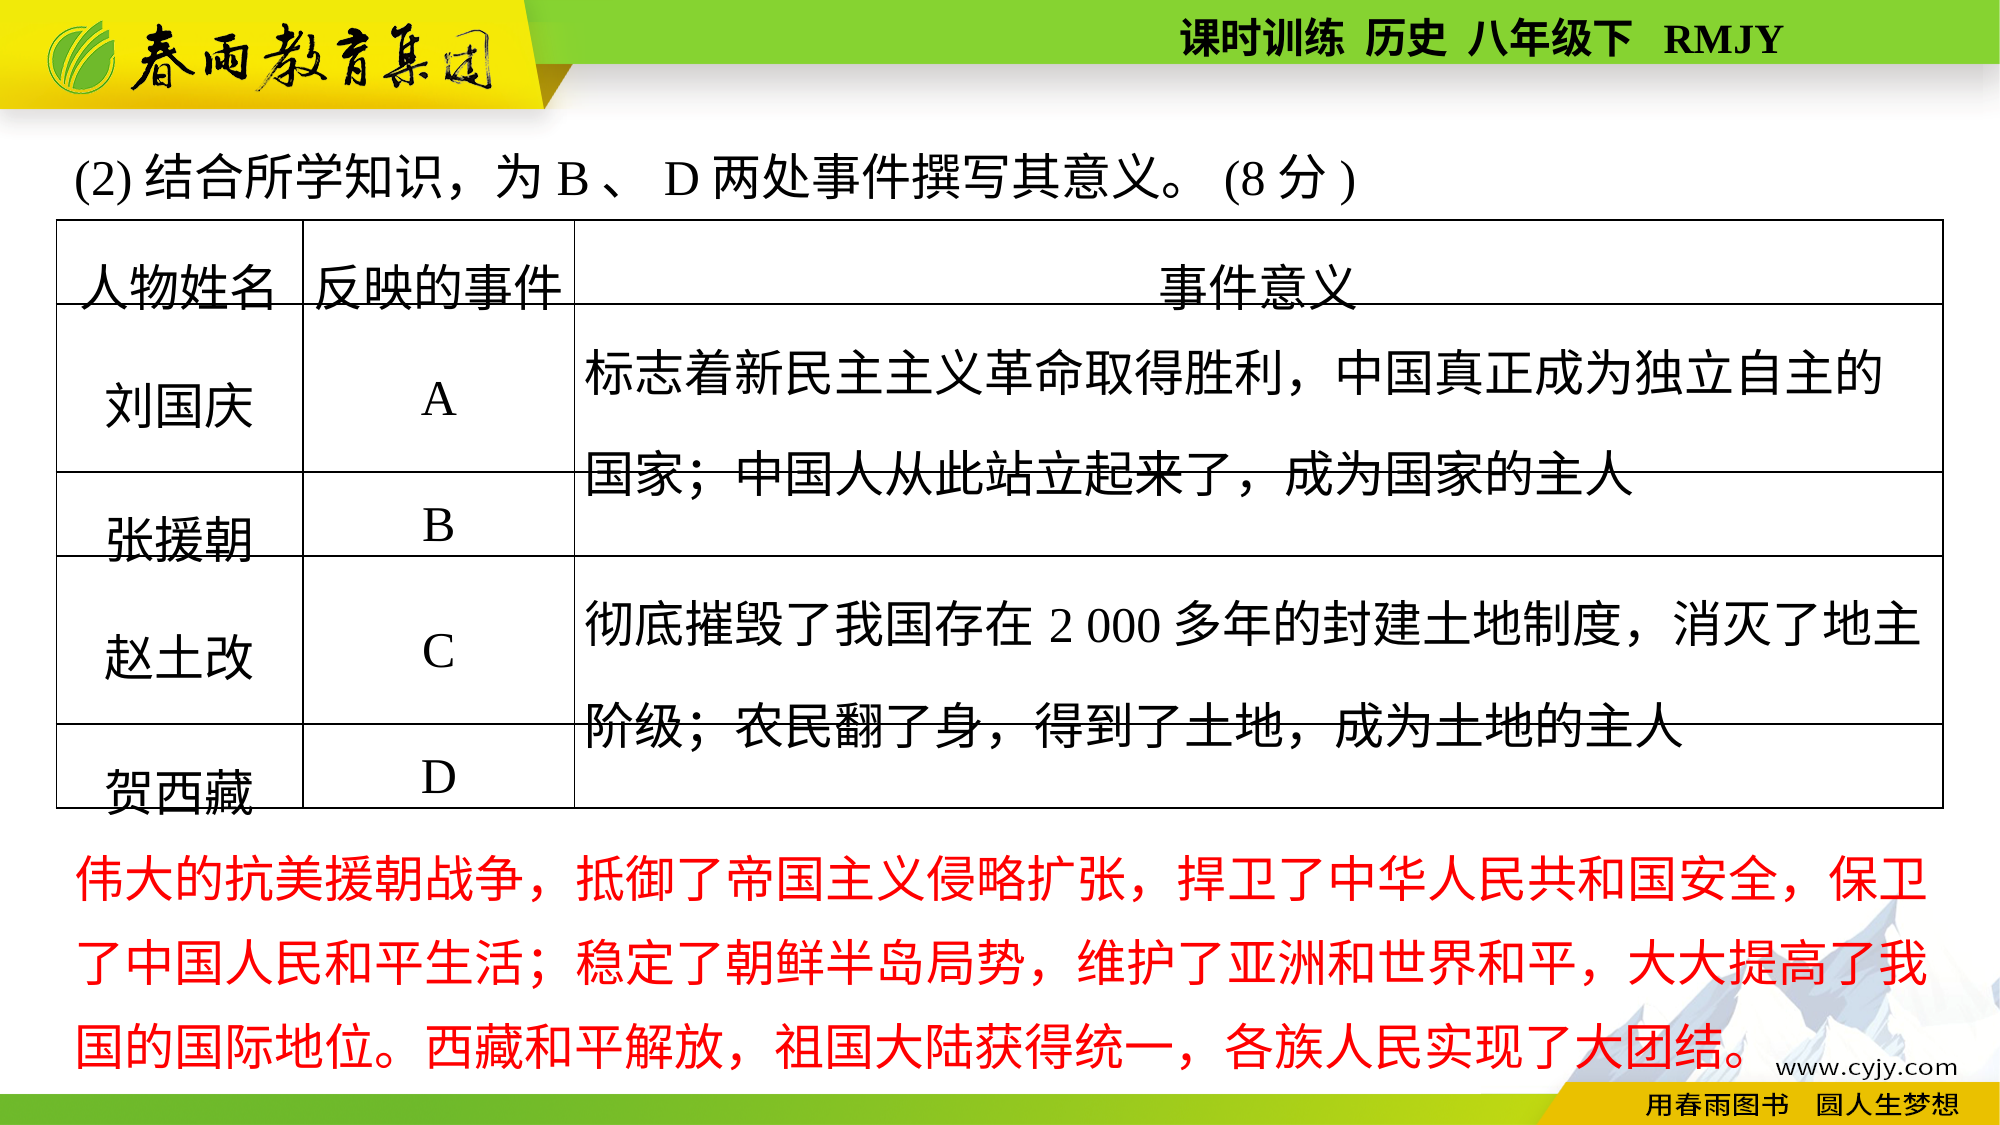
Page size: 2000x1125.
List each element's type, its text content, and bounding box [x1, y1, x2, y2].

table_cell 贺西藏 [57, 725, 302, 807]
table_cell 张援朝 [57, 473, 302, 555]
table_cell 标志着新民主主义革命取得胜利，中国真正成为独立自主的国家；中国人从此站立起来了，成为国家的主人 [575, 305, 1942, 471]
table_cell 赵土改 [57, 557, 302, 723]
table_header 人物姓名 [57, 221, 302, 303]
table_cell B [304, 473, 574, 555]
table_cell A [304, 305, 574, 471]
picture [0, 0, 2000, 1125]
table_header 事件意义 [575, 221, 1942, 303]
table_cell C [304, 557, 574, 723]
table_cell 刘国庆 [57, 305, 302, 471]
table_cell D [304, 725, 574, 807]
table_cell [575, 725, 1942, 807]
table_cell [575, 473, 1942, 555]
list (2)结合所学知识，为B、D两处事件撰写其意义。(8分) [59, 113, 1944, 204]
table_cell 彻底摧毁了我国存在2 000多年的封建土地制度，消灭了地主阶级；农民翻了身，得到了土地，成为土地的主人 [575, 557, 1942, 723]
table_header 反映的事件 [304, 221, 574, 303]
text_box 伟大的抗美援朝战争，抵御了帝国主义侵略扩张，捍卫了中华人民共和国安全，保卫了中国人民和平生活；稳定了朝鲜半岛局势，维护了亚洲和世界和平，大大提高了我国的国际地位。西藏和平解放，祖国大陆获得统一，各族人民实现了大团结。 [59, 816, 1944, 1084]
